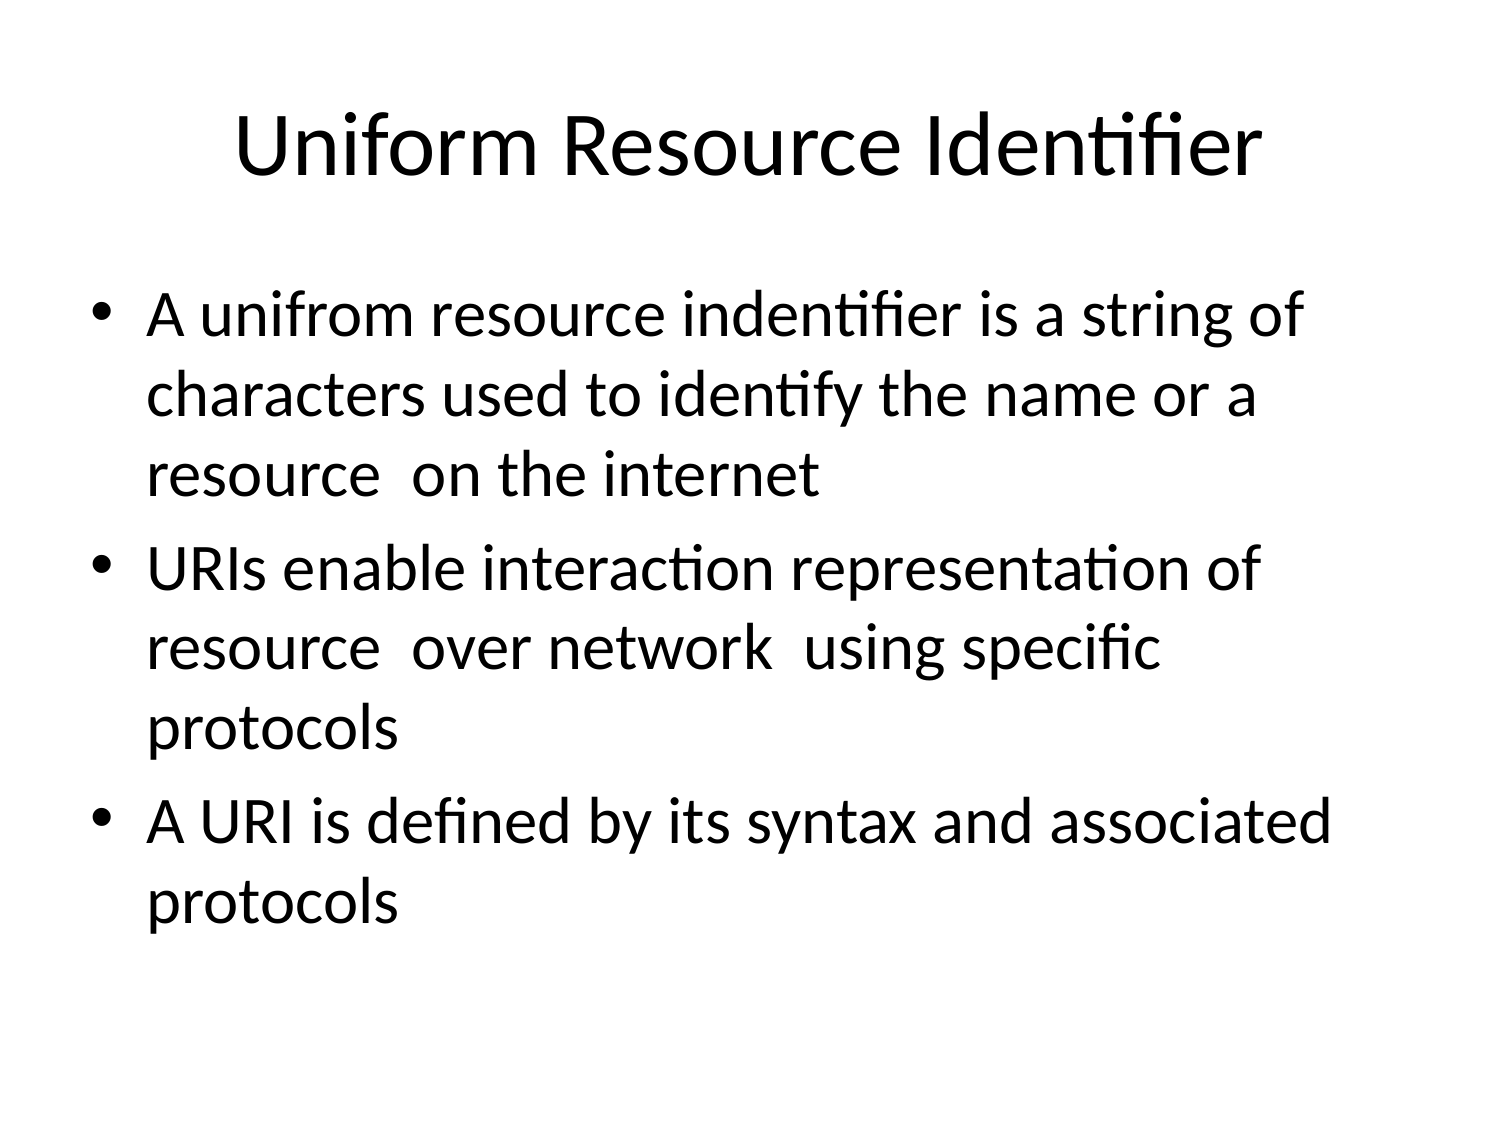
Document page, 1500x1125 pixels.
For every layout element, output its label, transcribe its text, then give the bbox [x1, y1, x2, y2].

list A unifrom resource indentifier is a string of characters used to identify the name or a resource on the internet URIs enable interaction representation of resource over network using specific protocols A URI is defined by its syntax and associated protocols [75, 262, 1425, 1005]
title Uniform Resource Identifier [75, 45, 1425, 233]
